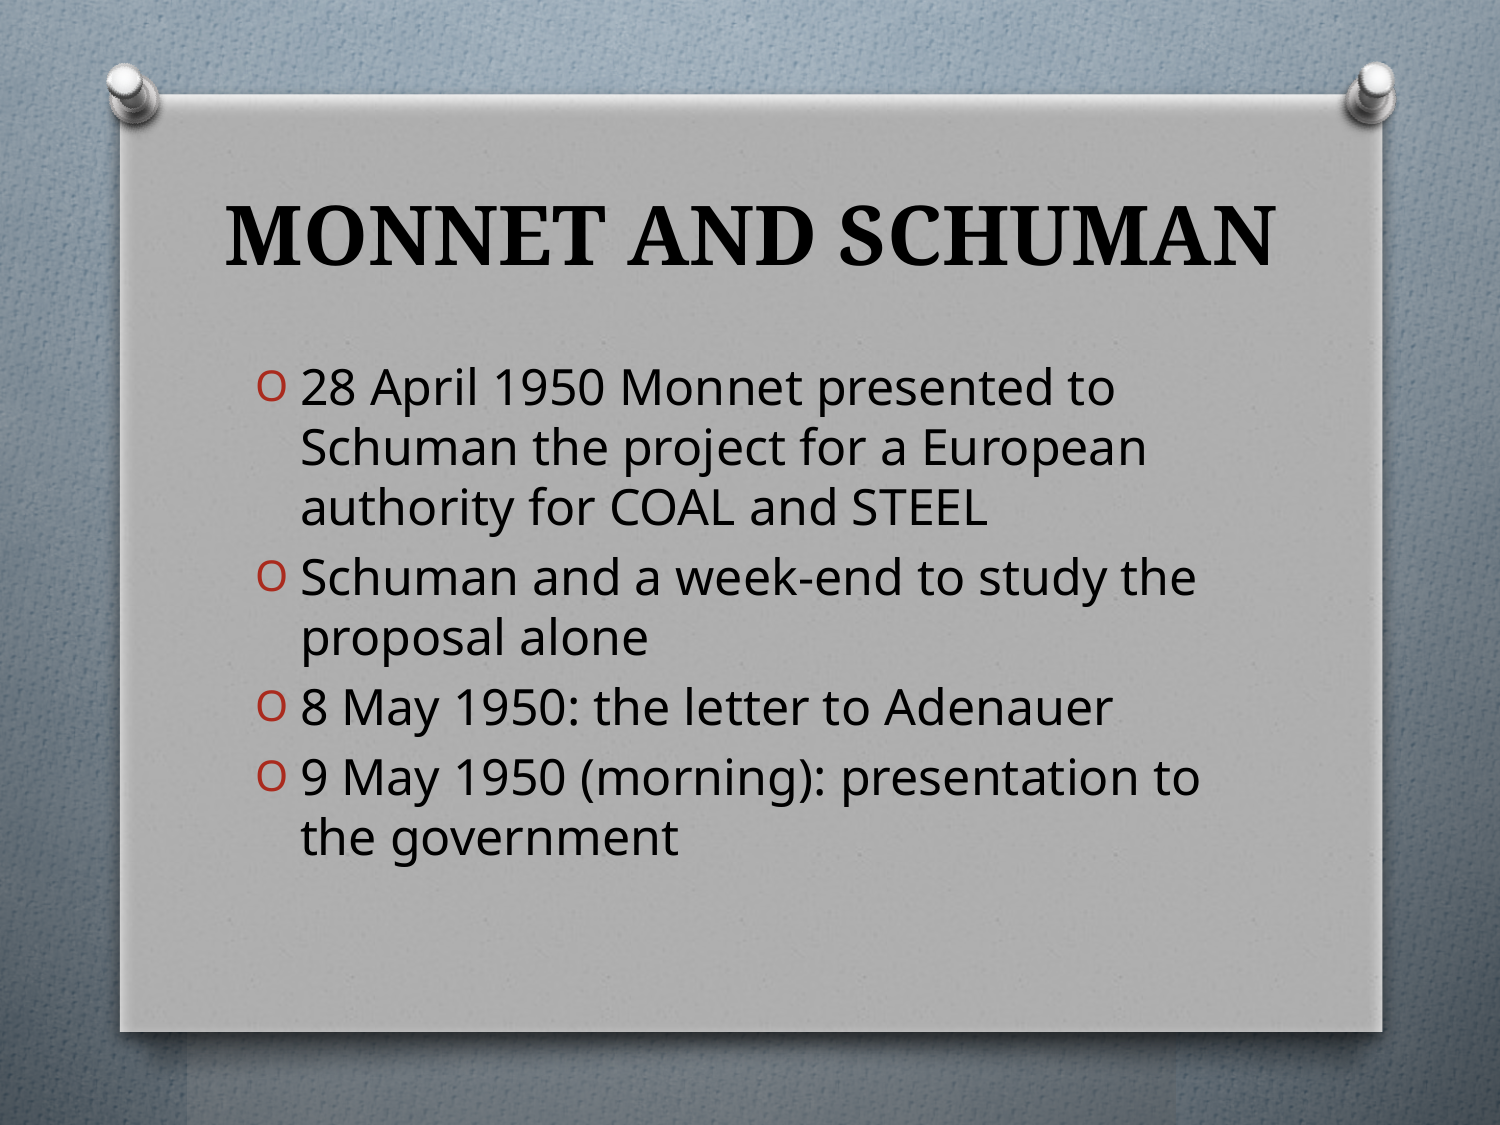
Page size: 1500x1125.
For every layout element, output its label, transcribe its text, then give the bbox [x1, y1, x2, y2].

title MONNET AND SCHUMAN [179, 134, 1323, 332]
picture [1317, 35, 1439, 156]
picture [75, 29, 198, 153]
list 28 April 1950 Monnet presented to Schuman the project for a European authority for COAL and STEEL Schuman and a week-end to study the proposal alone 8 May 1950: the letter to Adenauer 9 May 1950 (morning): presentation to the government [240, 347, 1257, 939]
